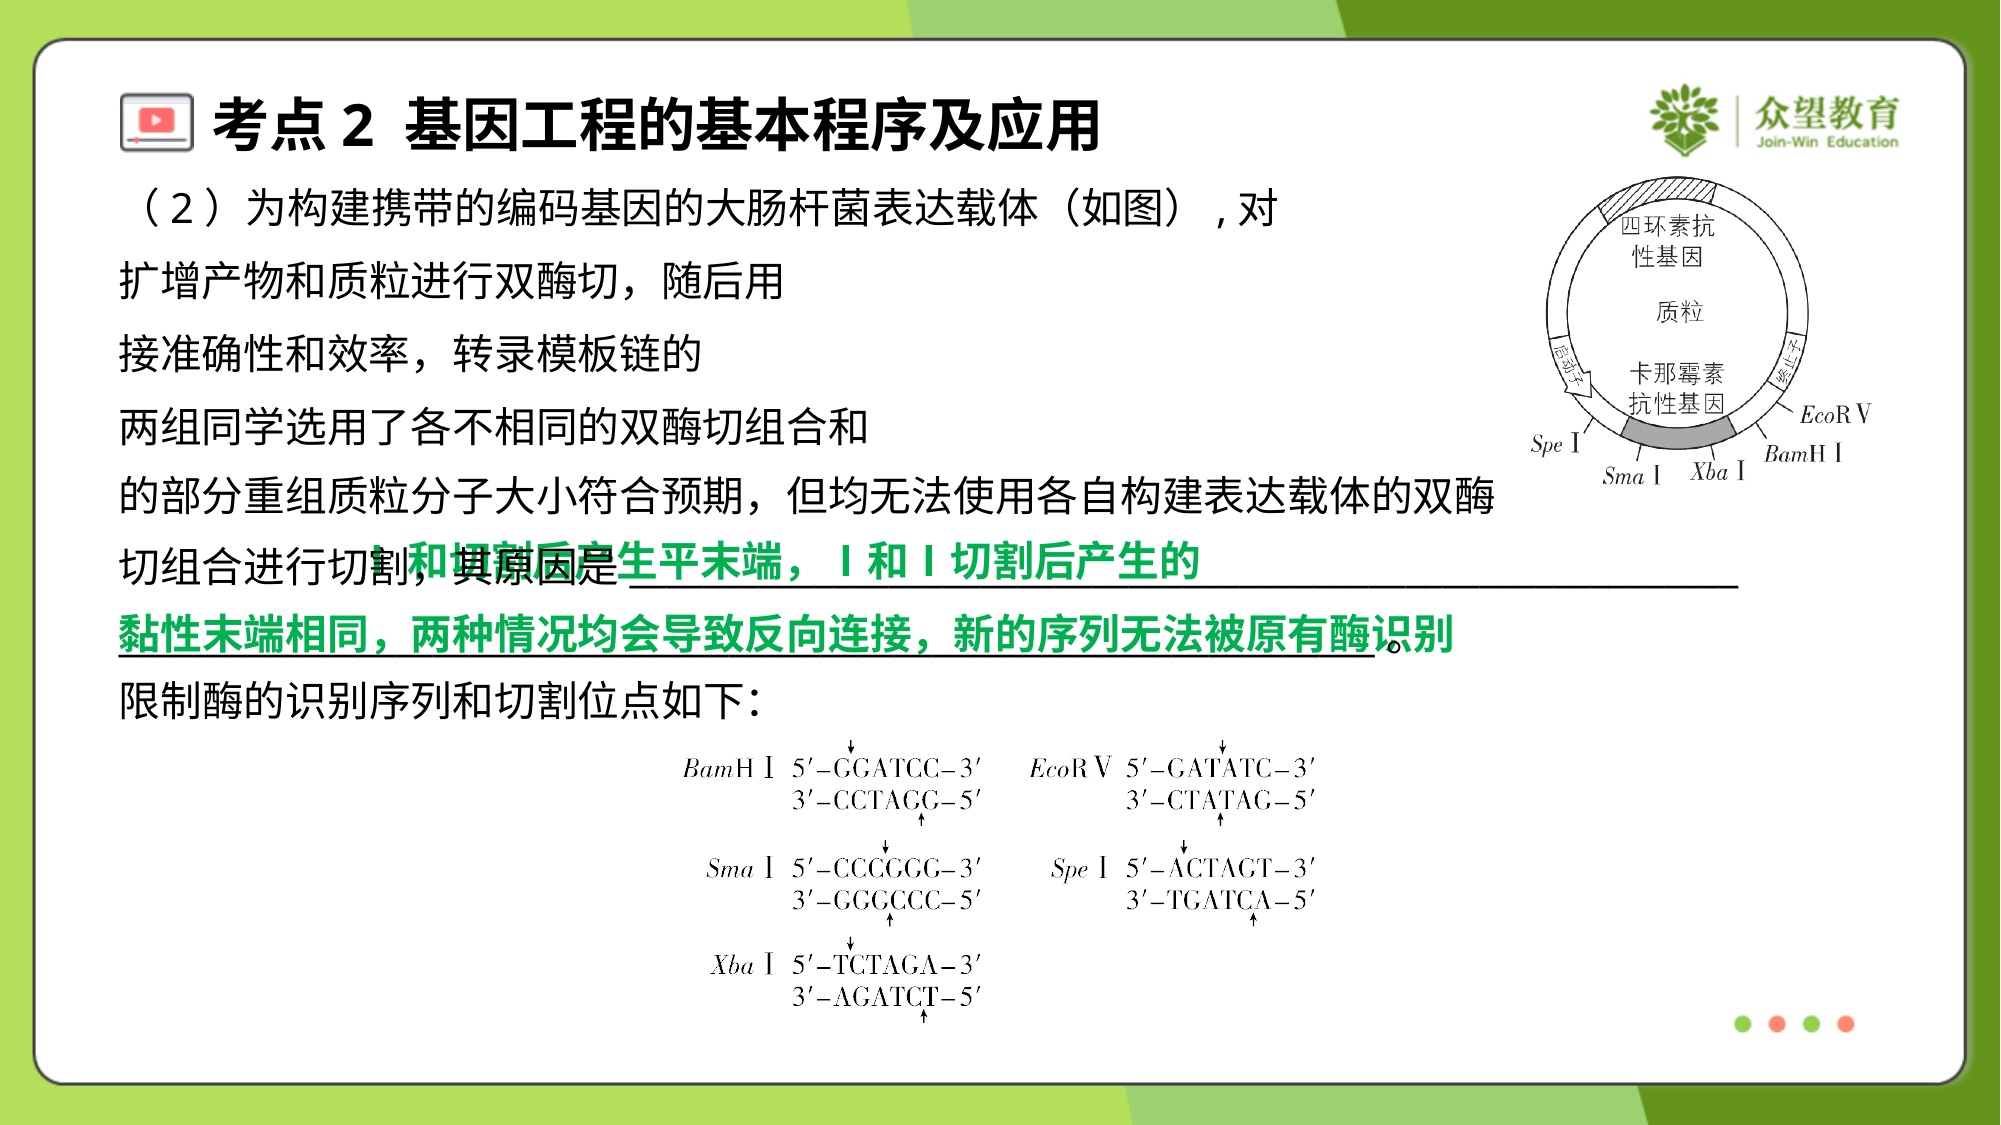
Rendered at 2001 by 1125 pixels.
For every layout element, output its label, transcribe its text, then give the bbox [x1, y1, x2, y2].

picture [0, 0, 2000, 1125]
text_box 限制酶的识别序列和切割位点如下： [118, 654, 1883, 719]
text_box 切组合进行切割，其原因是____________________________________________________________ ____________________________________________________________________。 [118, 517, 1883, 653]
